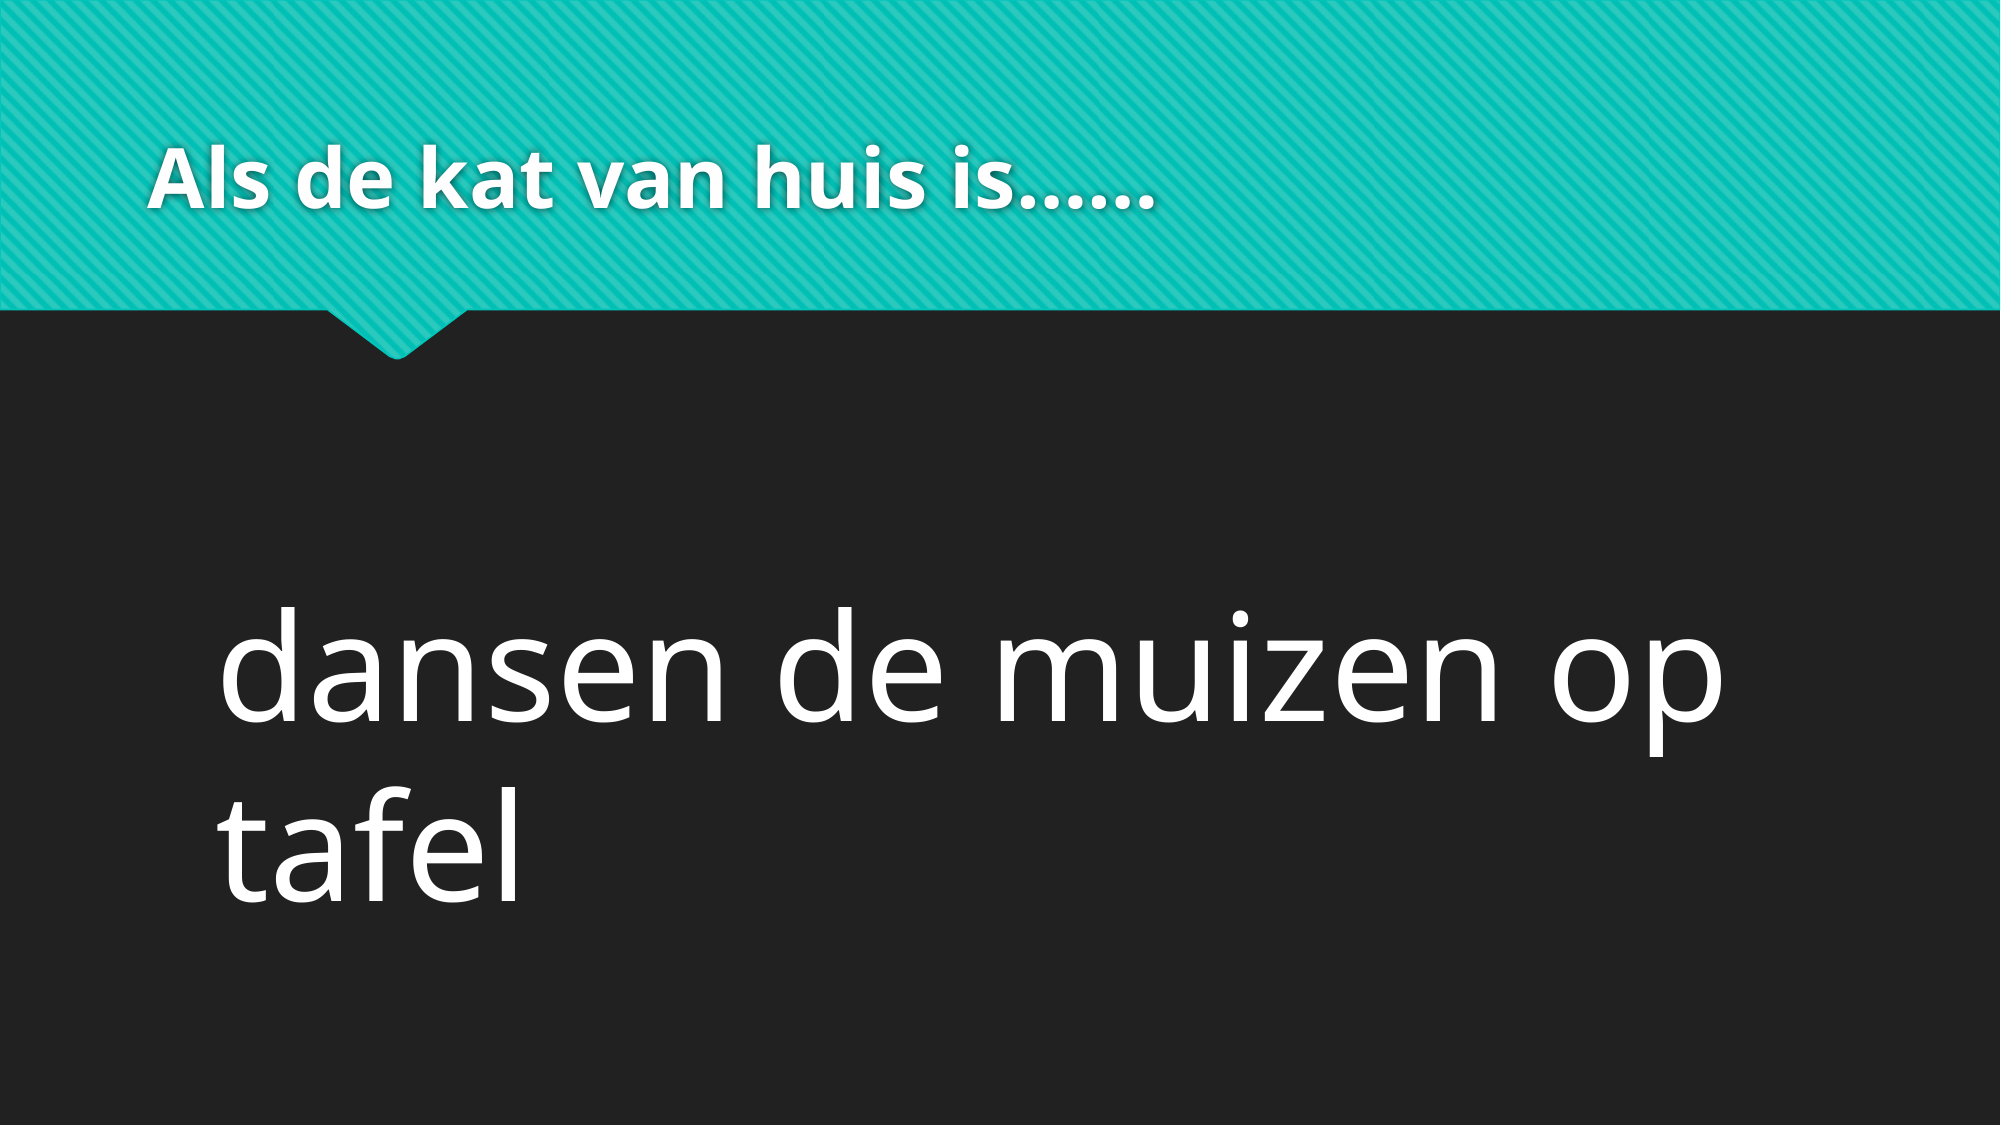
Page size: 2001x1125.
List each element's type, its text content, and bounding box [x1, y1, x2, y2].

text_box dansen de muizen op tafel [200, 564, 1868, 940]
title Als de kat van huis is…… [132, 73, 1868, 233]
